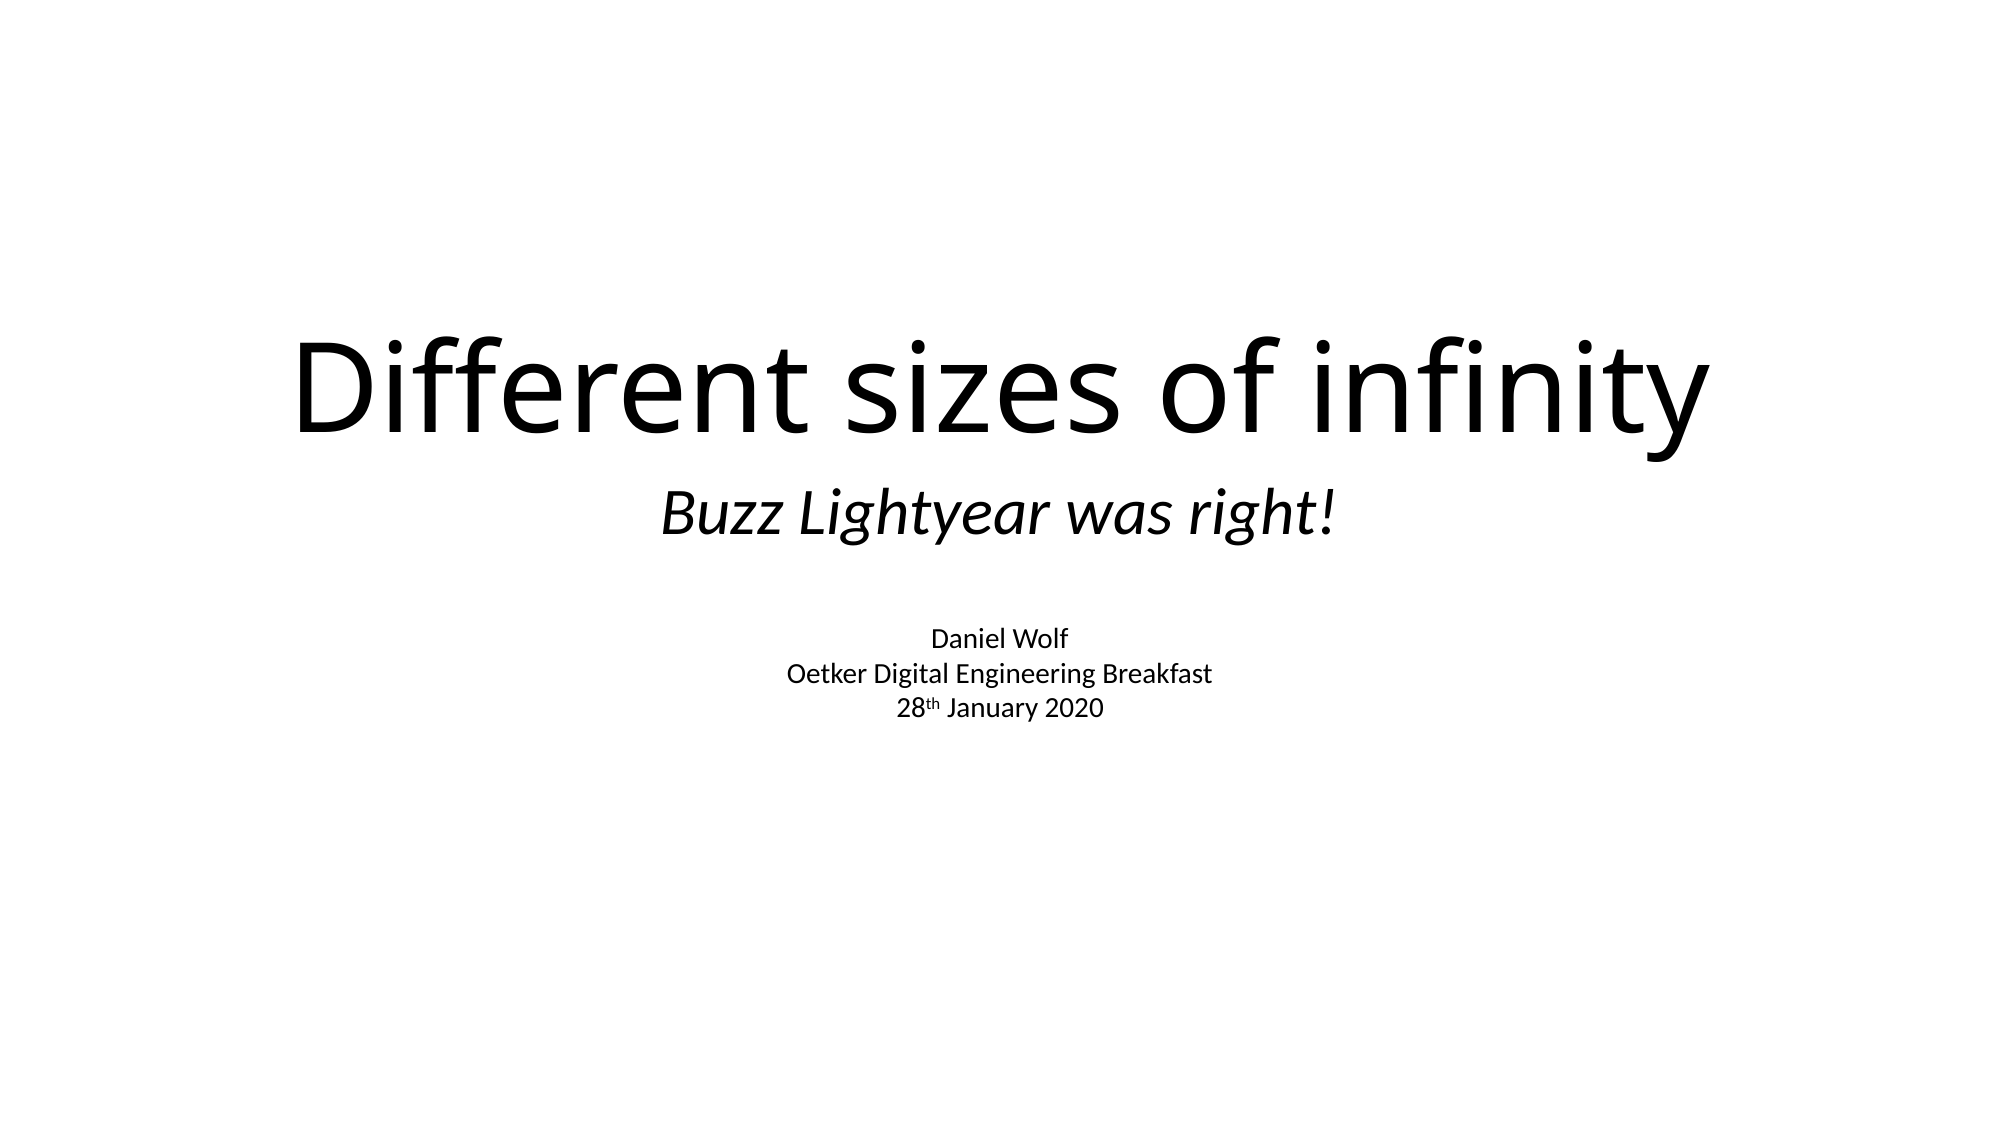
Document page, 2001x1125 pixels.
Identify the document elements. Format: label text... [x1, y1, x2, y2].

text_box Daniel Wolf Oetker Digital Engineering Breakfast 28th January 2020 [655, 611, 1345, 732]
title Different sizes of infinity [249, 298, 1750, 467]
subtitle Buzz Lightyear was right! [249, 469, 1750, 563]
